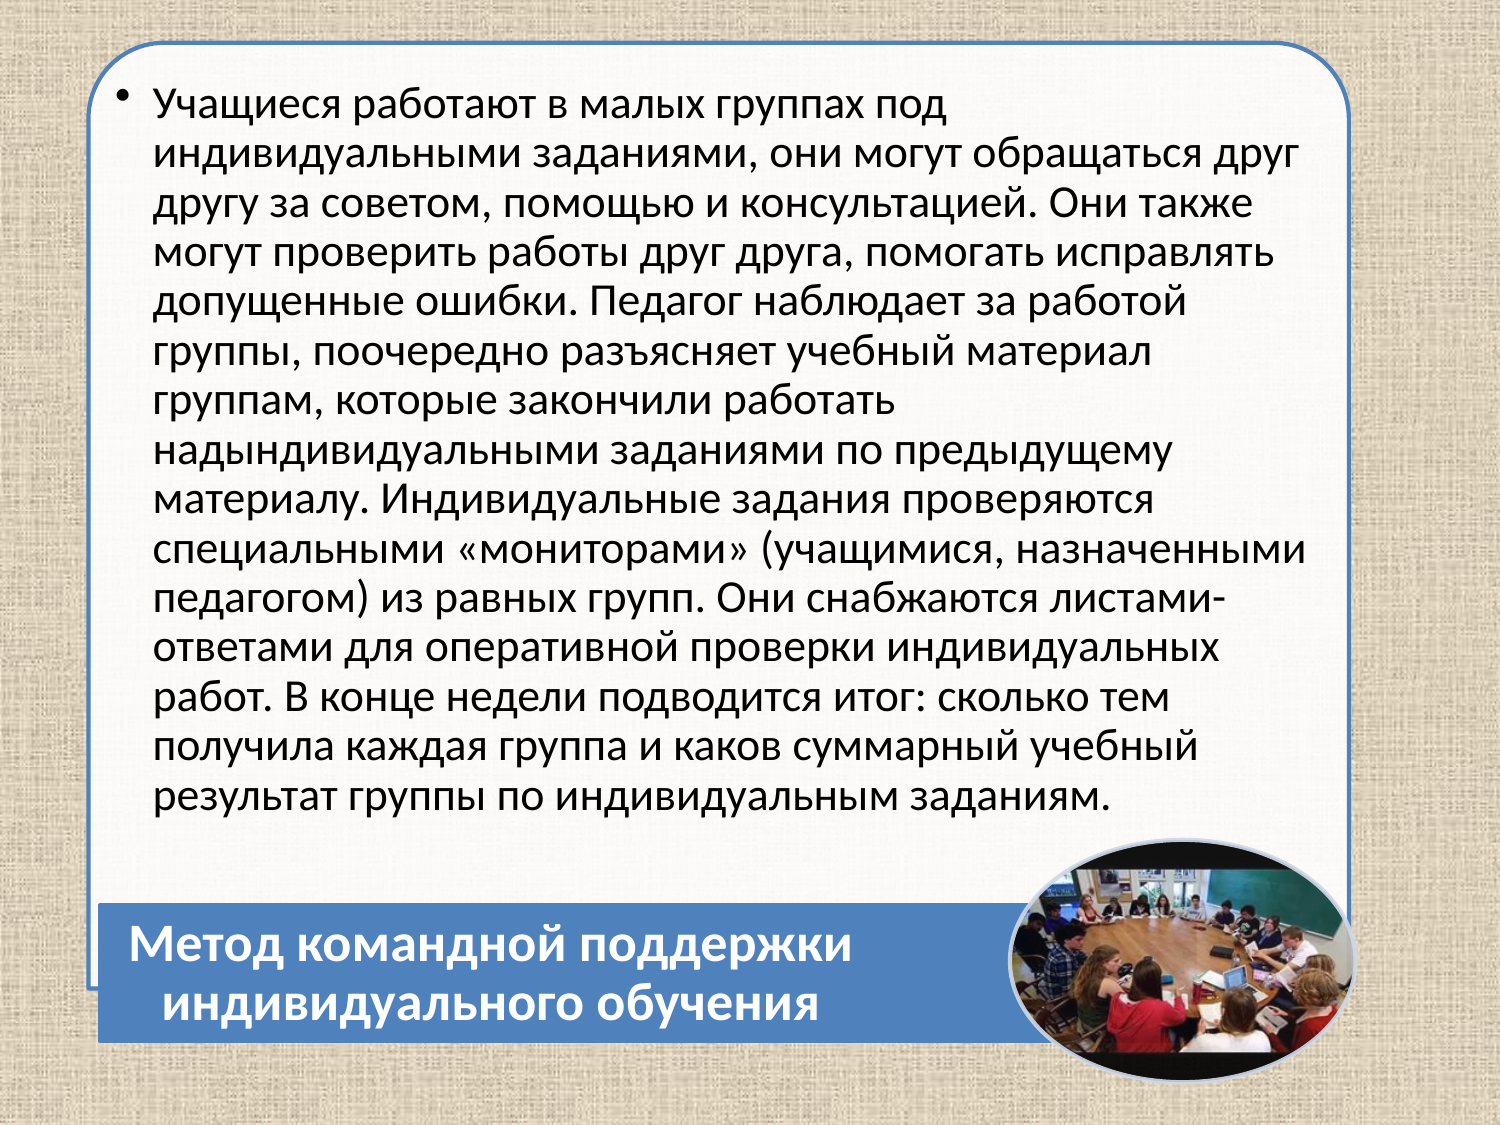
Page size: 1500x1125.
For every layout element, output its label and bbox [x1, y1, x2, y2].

picture [0, 0, 1500, 1125]
text_box [88, 42, 1392, 1083]
